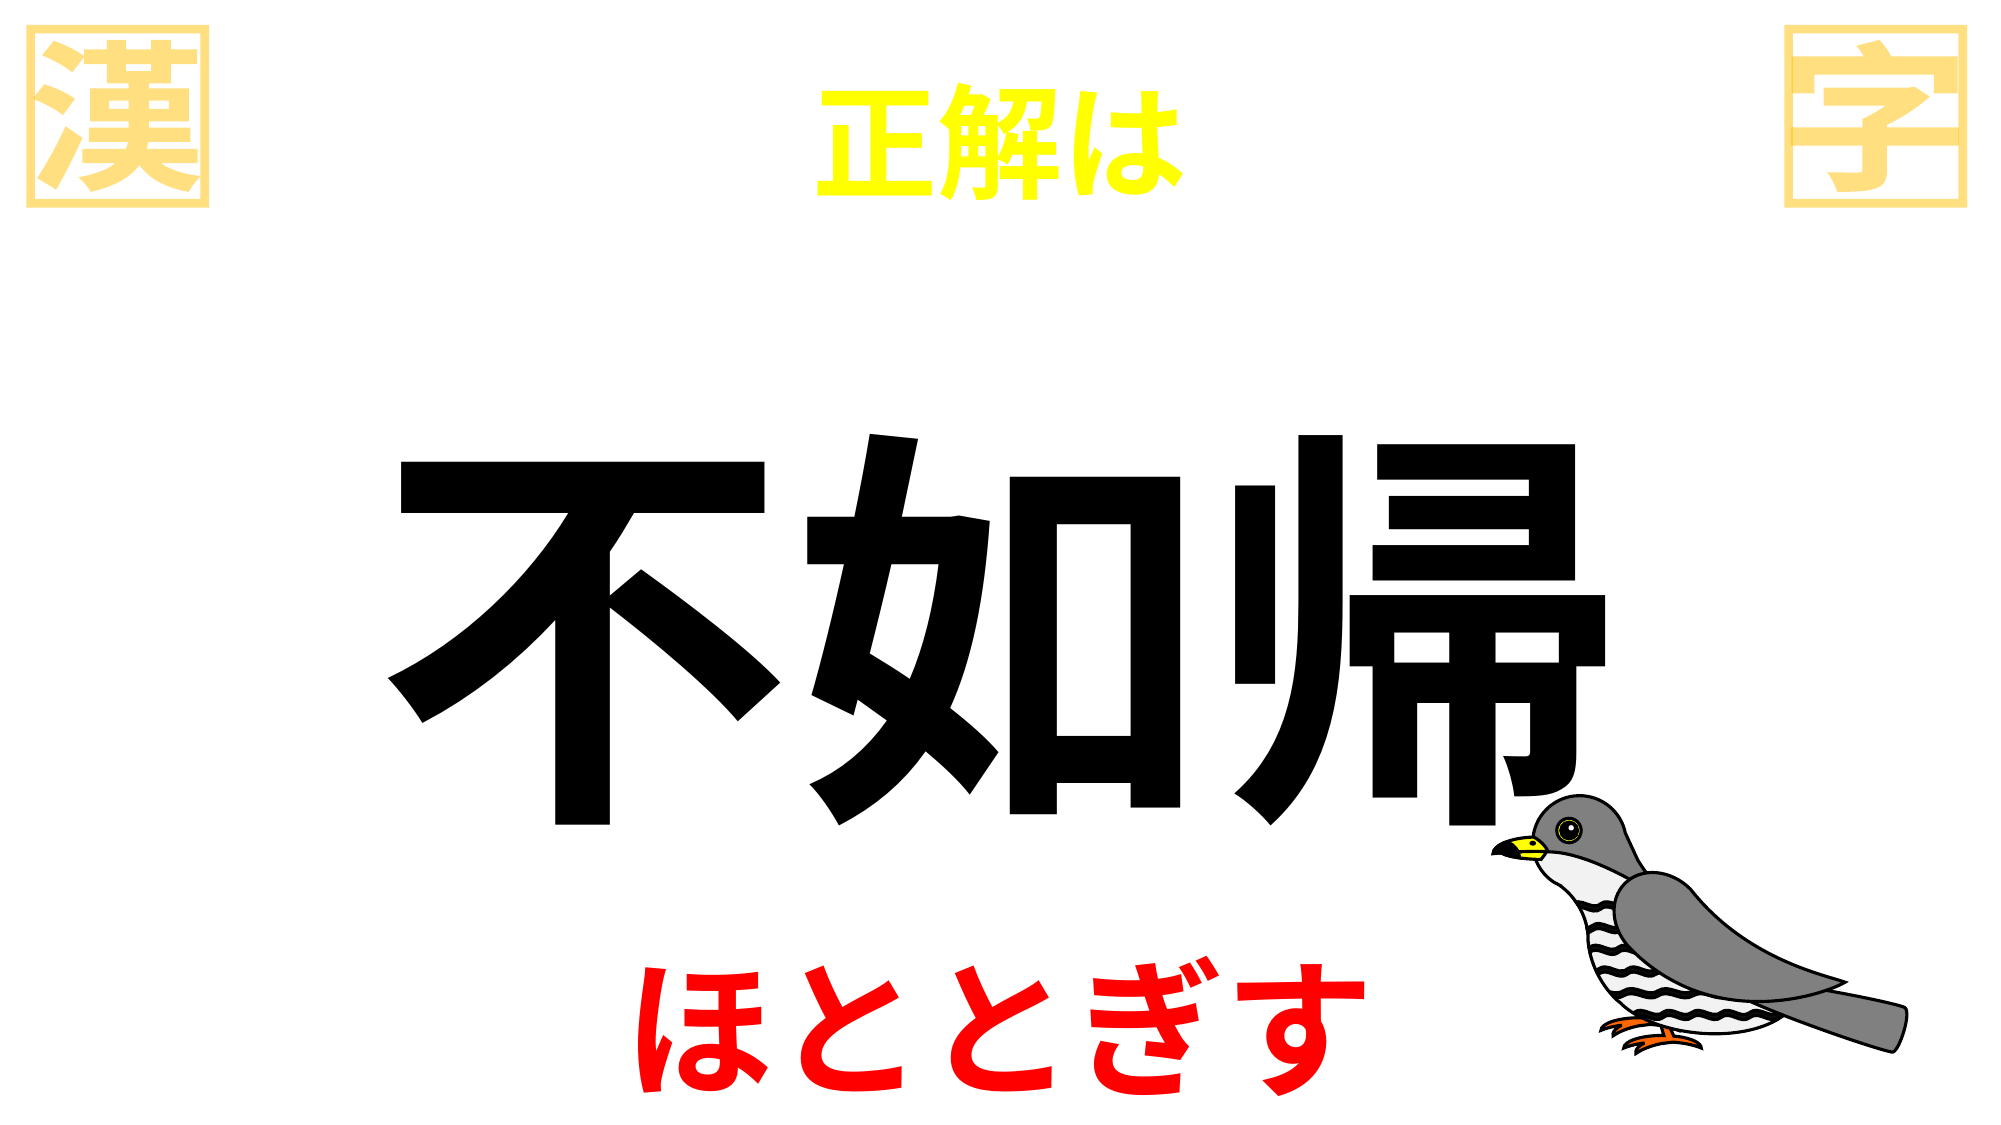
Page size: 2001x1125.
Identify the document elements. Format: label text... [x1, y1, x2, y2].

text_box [1784, 24, 1968, 208]
text_box 正解は [0, 57, 2000, 222]
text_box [1493, 795, 1908, 1061]
text_box ほととぎす [0, 928, 2000, 1123]
text_box 不如帰 [359, 364, 1640, 880]
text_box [26, 24, 210, 208]
